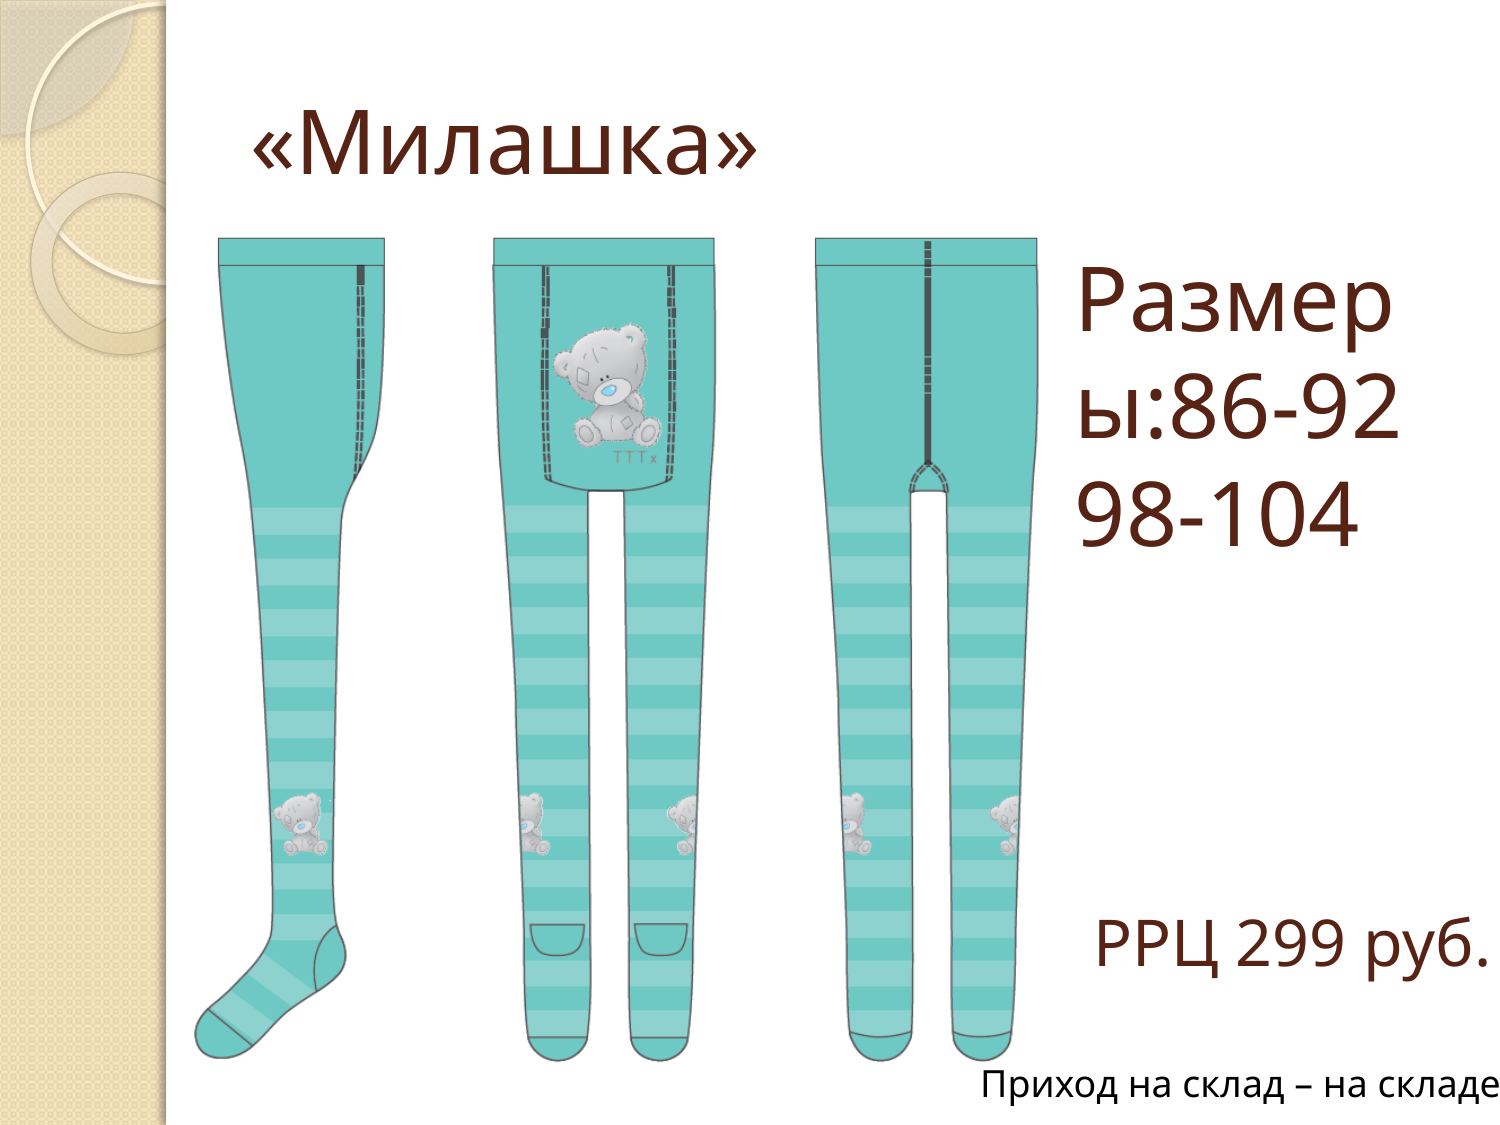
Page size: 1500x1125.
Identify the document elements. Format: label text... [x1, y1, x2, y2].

text_box Приход на склад – на складе [965, 1053, 1500, 1113]
picture [182, 221, 1078, 1069]
text_box Размеры:86-92 98-104 [1060, 160, 1471, 646]
text_box РРЦ 299 руб. [1084, 893, 1500, 988]
title «Милашка» [235, 45, 1466, 219]
